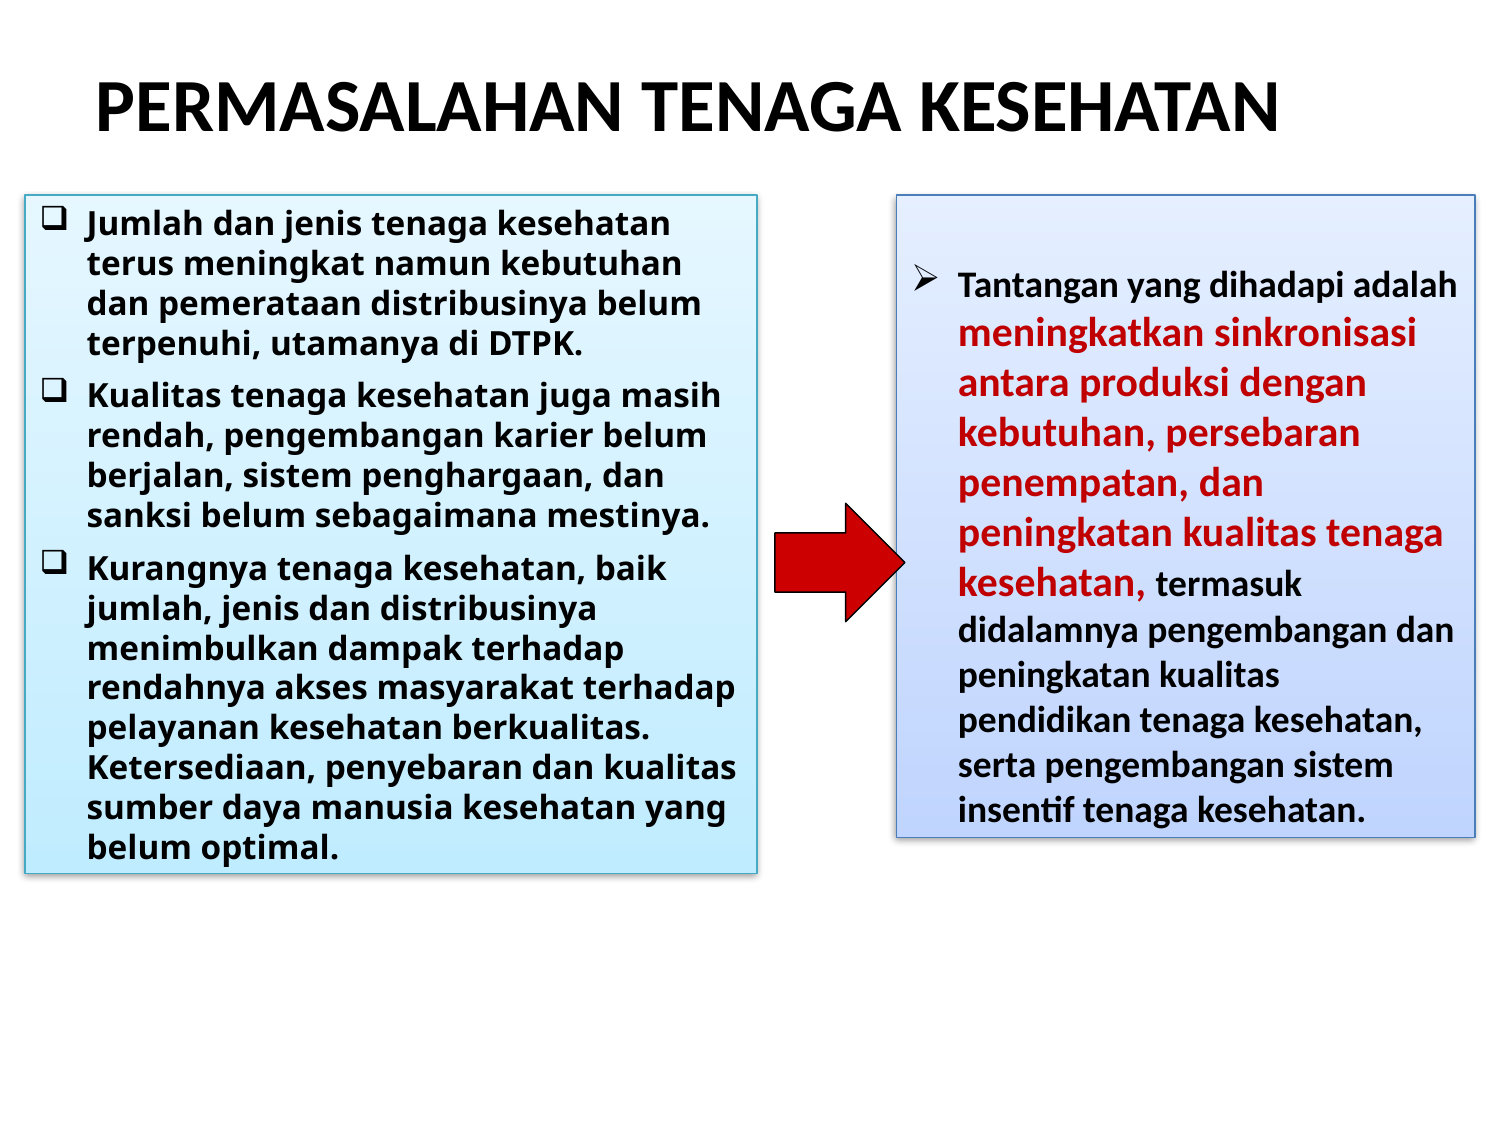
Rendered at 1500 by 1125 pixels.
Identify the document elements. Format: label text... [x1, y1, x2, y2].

text_box Jumlah dan jenis tenaga kesehatan terus meningkat namun kebutuhan dan pemerataan distribusinya belum terpenuhi, utamanya di DTPK. Kualitas tenaga kesehatan juga masih rendah, pengembangan karier belum berjalan, sistem penghargaan, dan sanksi belum sebagaimana mestinya. Kurangnya tenaga kesehatan, baik jumlah, jenis dan distribusinya menimbulkan dampak terhadap rendahnya akses masyarakat terhadap pelayanan kesehatan berkualitas. Ketersediaan, penyebaran dan kualitas sumber daya manusia kesehatan yang belum optimal. [24, 194, 758, 874]
text_box [774, 503, 905, 622]
text_box Tantangan yang dihadapi adalah meningkatkan sinkronisasi antara produksi dengan kebutuhan, persebaran penempatan, dan peningkatan kualitas tenaga kesehatan, termasuk didalamnya pengembangan dan peningkatan kualitas pendidikan tenaga kesehatan, serta pengembangan sistem insentif tenaga kesehatan. [896, 194, 1476, 838]
title PERMASALAHAN TENAGA KESEHATAN [64, 19, 1313, 185]
